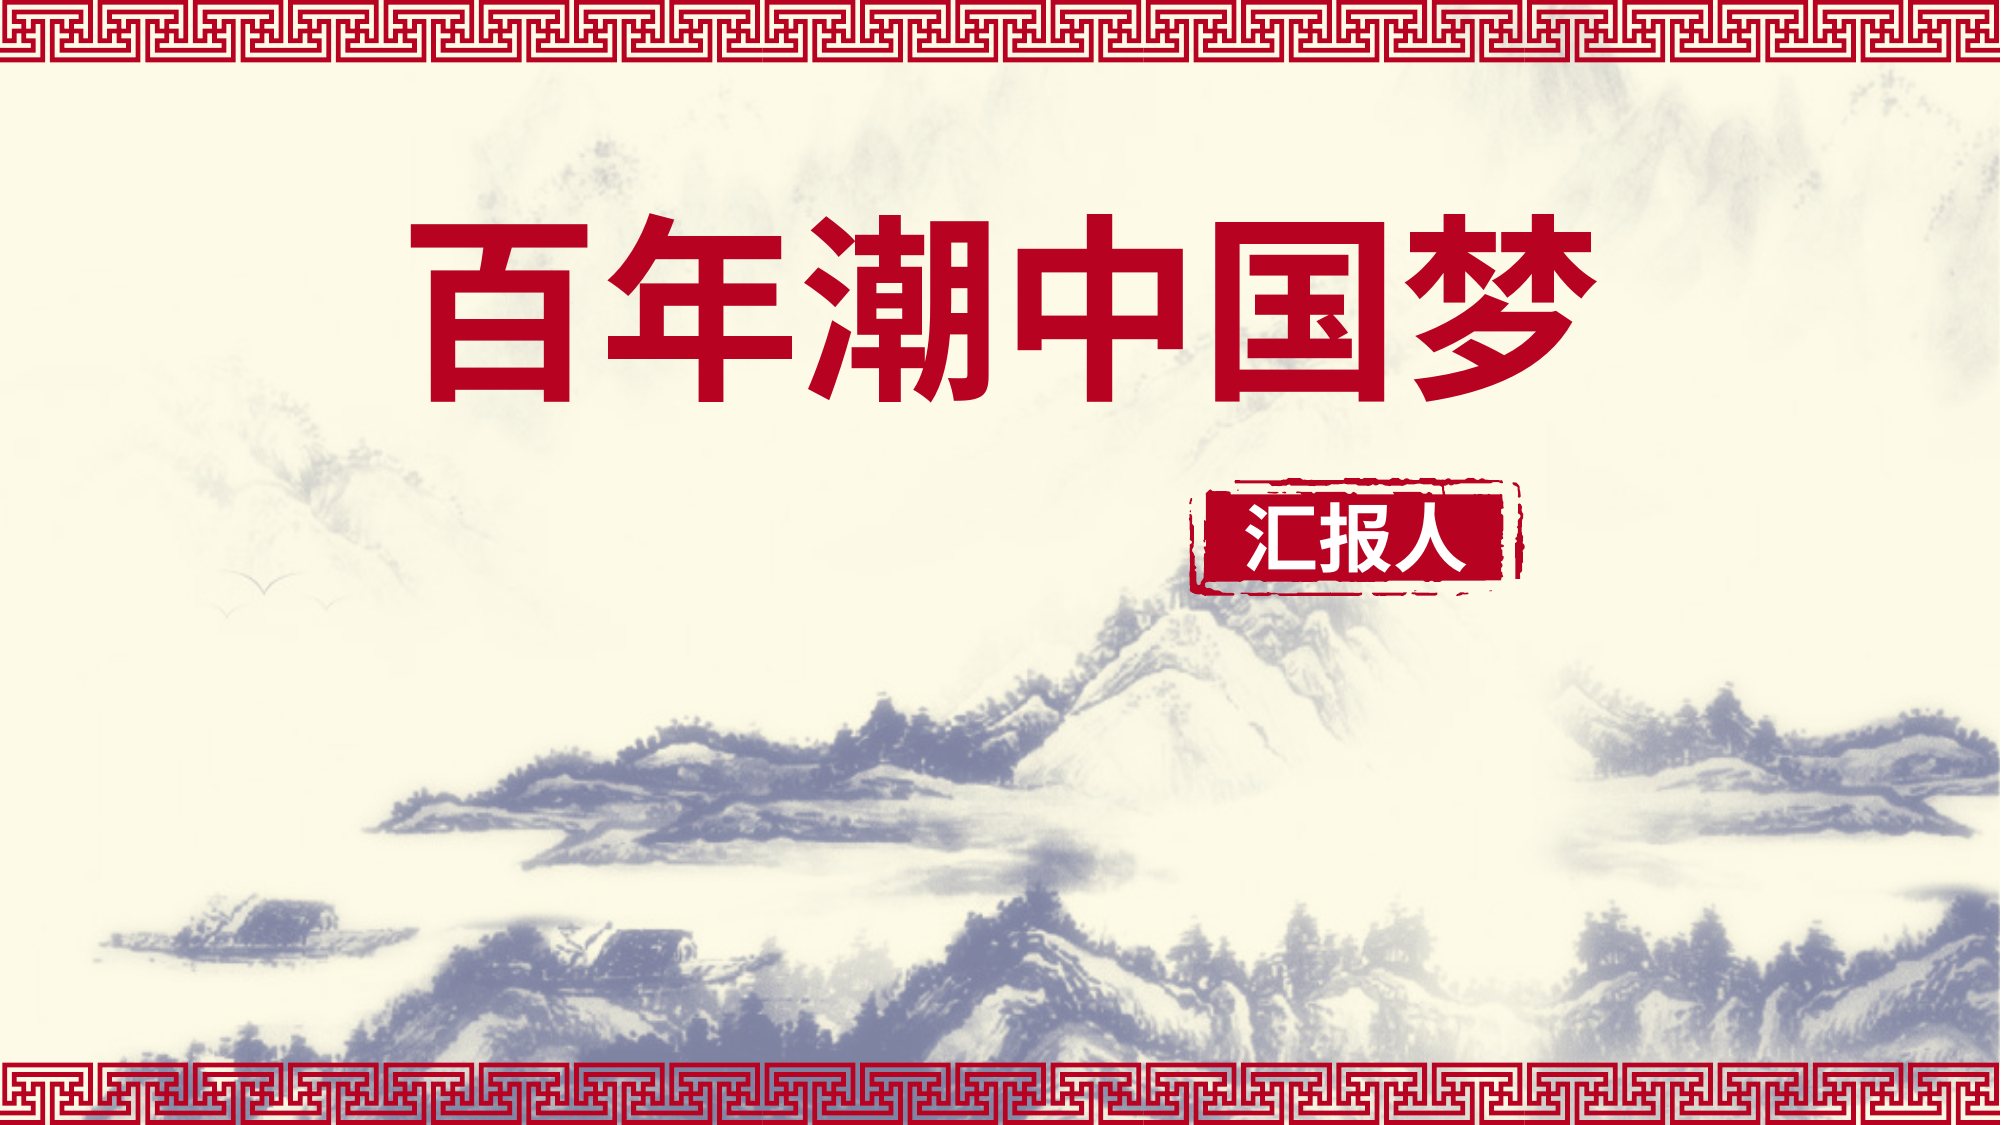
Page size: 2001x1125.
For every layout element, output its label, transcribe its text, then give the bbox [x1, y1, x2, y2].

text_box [1188, 477, 1525, 597]
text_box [0, 1062, 2000, 1125]
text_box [0, 0, 2000, 63]
text_box 百年潮中国梦 [385, 176, 1615, 432]
